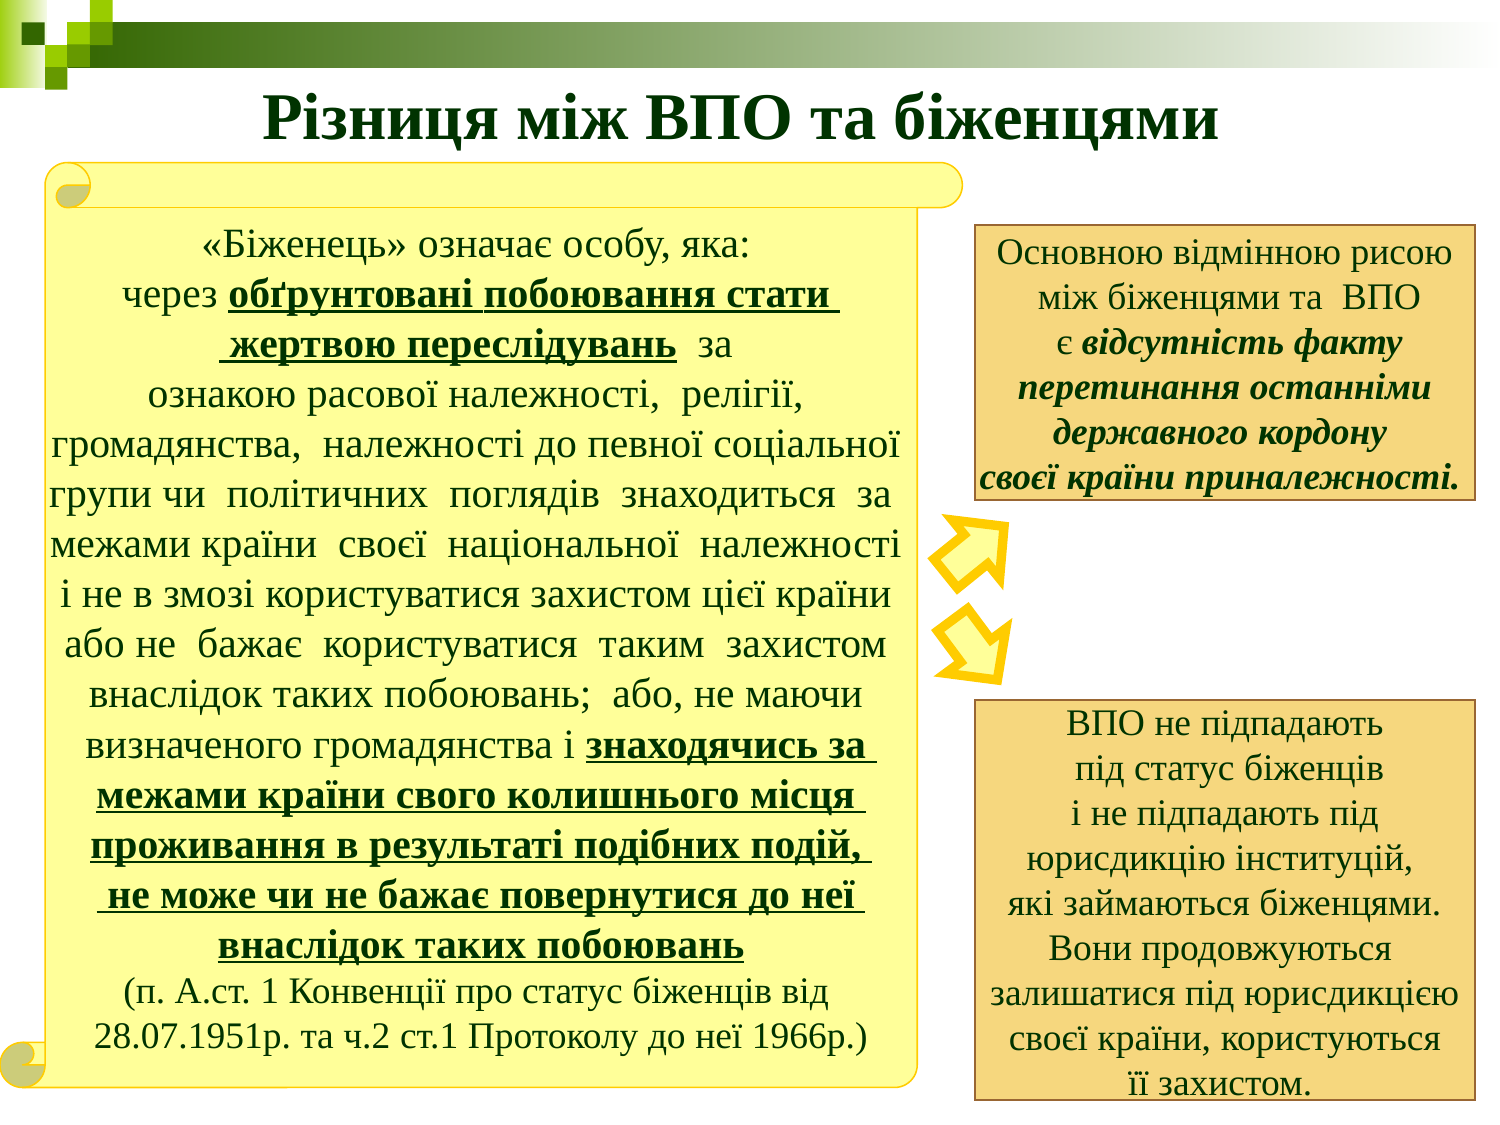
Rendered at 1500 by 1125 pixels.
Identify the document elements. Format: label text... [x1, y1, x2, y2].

text_box Основною відмінною рисою між біженцями та ВПО є відсутність факту перетинання останніми державного кордону своєї країни приналежності. [975, 224, 1475, 500]
text_box [937, 608, 1006, 681]
title Різниця між ВПО та біженцями [75, 75, 1425, 150]
text_box ВПО не підпадають під статус біженців і не підпадають під юрисдикцію інституцій, які займаються біженцями. Вони продовжуються залишатися під юрисдикцією своєї країни, користуються її захистом. [975, 699, 1475, 1100]
text_box «Біженець» означає особу, яка: через обґрунтовані побоювання стати жертвою переслідувань за ознакою расової належності, релігії, громадянства, належності до певної соціальної групи чи політичних поглядів знаходиться за межами країни своєї національної належності і не в змозі користуватися захистом цієї країни або не бажає користуватися таким захистом внаслідок таких побоювань; або, не маючи визначеного громадянства і знаходячись за межами країни свого колишнього місця проживання в результаті подібних подій, не може чи не бажає повернутися до неї внаслідок таких побоювань (п. А.ст. 1 Конвенції про статус біженців від 28.07.1951р. та ч.2 ст.1 Протоколу до неї 1966р.) [0, 162, 963, 1088]
text_box [933, 520, 1005, 589]
